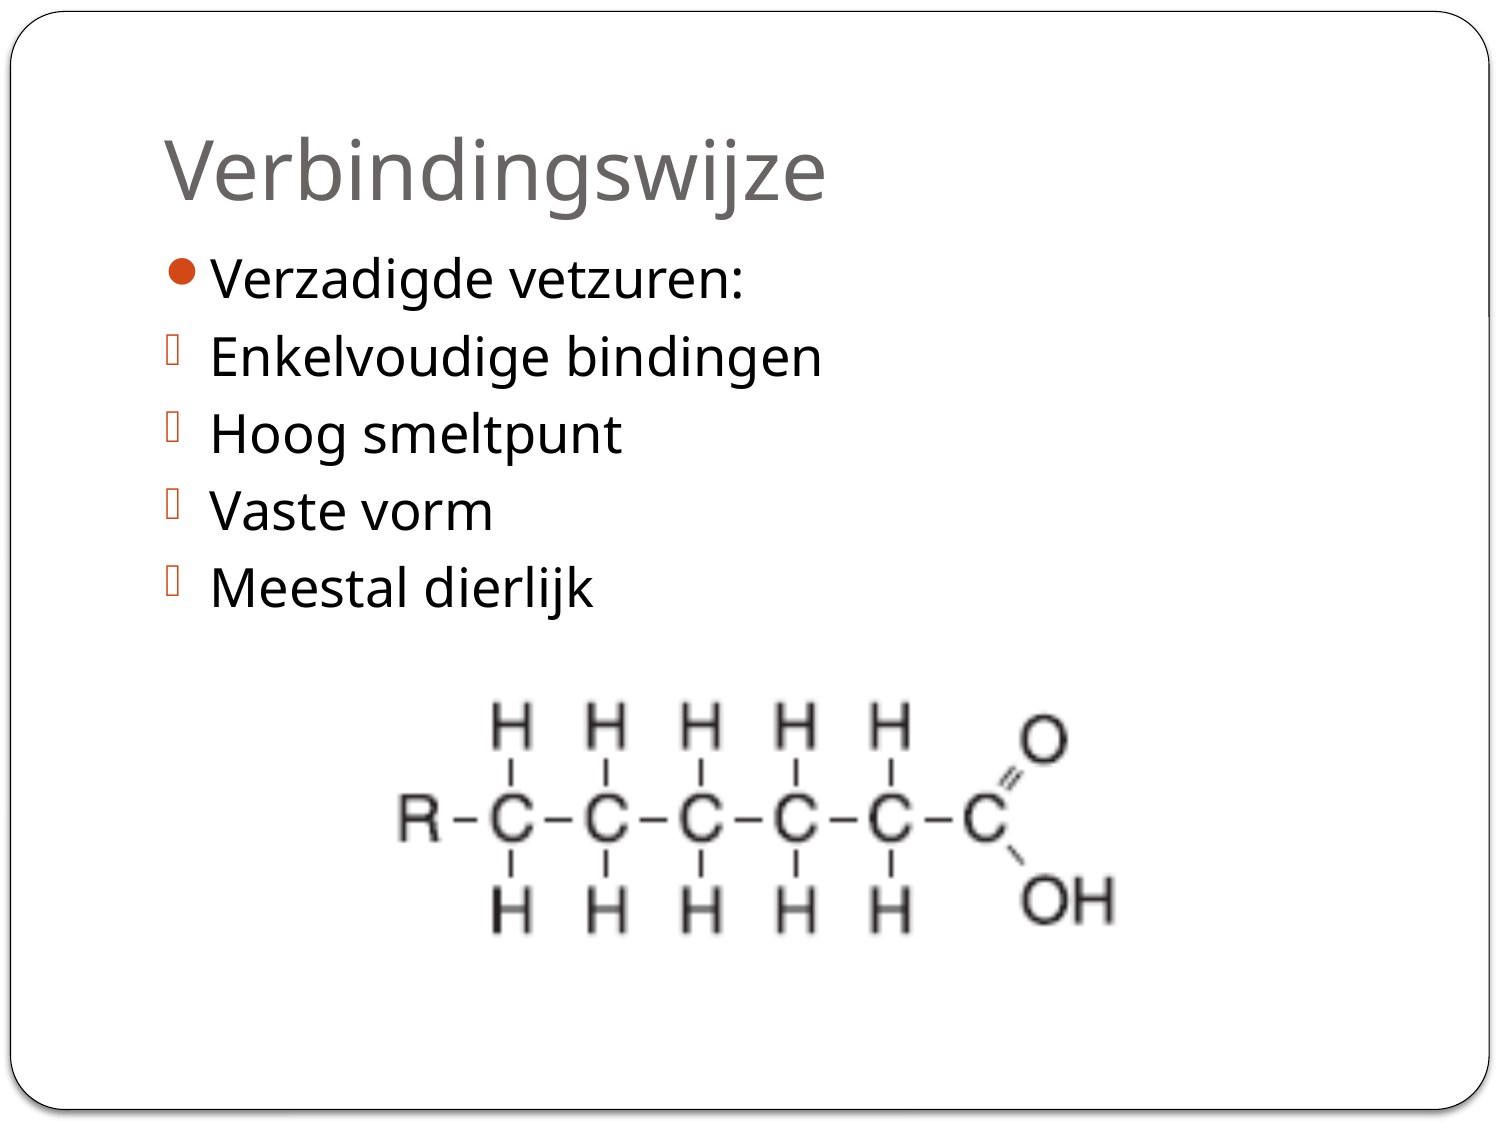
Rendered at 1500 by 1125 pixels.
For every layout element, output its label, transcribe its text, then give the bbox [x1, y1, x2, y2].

title Verbindingswijze [150, 45, 1425, 233]
list Verzadigde vetzuren: Enkelvoudige bindingen Hoog smeltpunt Vaste vorm Meestal dierlijk [150, 237, 1425, 988]
picture [348, 644, 1152, 982]
